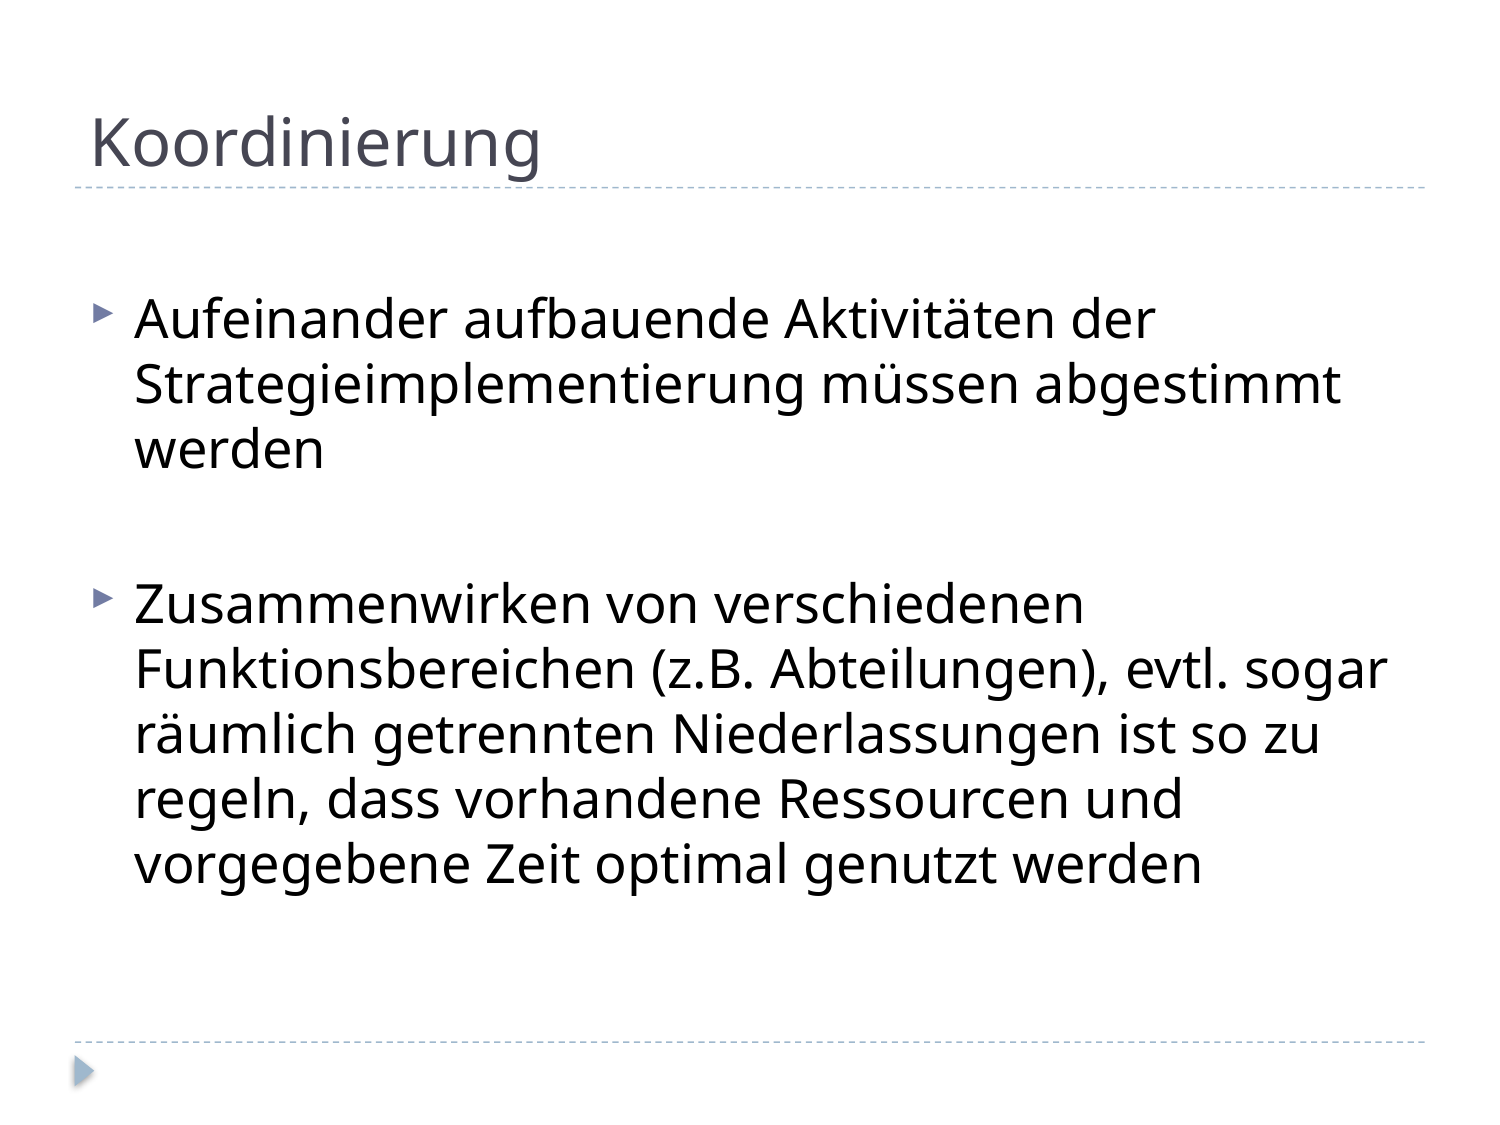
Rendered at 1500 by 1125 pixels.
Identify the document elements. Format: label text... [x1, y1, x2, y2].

list Aufeinander aufbauende Aktivitäten der Strategieimplementierung müssen abgestimmt werden Zusammenwirken von verschiedenen Funktionsbereichen (z.B. Abteilungen), evtl. sogar räumlich getrennten Niederlassungen ist so zu regeln, dass vorhandene Ressourcen und vorgegebene Zeit optimal genutzt werden [75, 200, 1425, 1006]
title Koordinierung [75, 24, 1425, 188]
